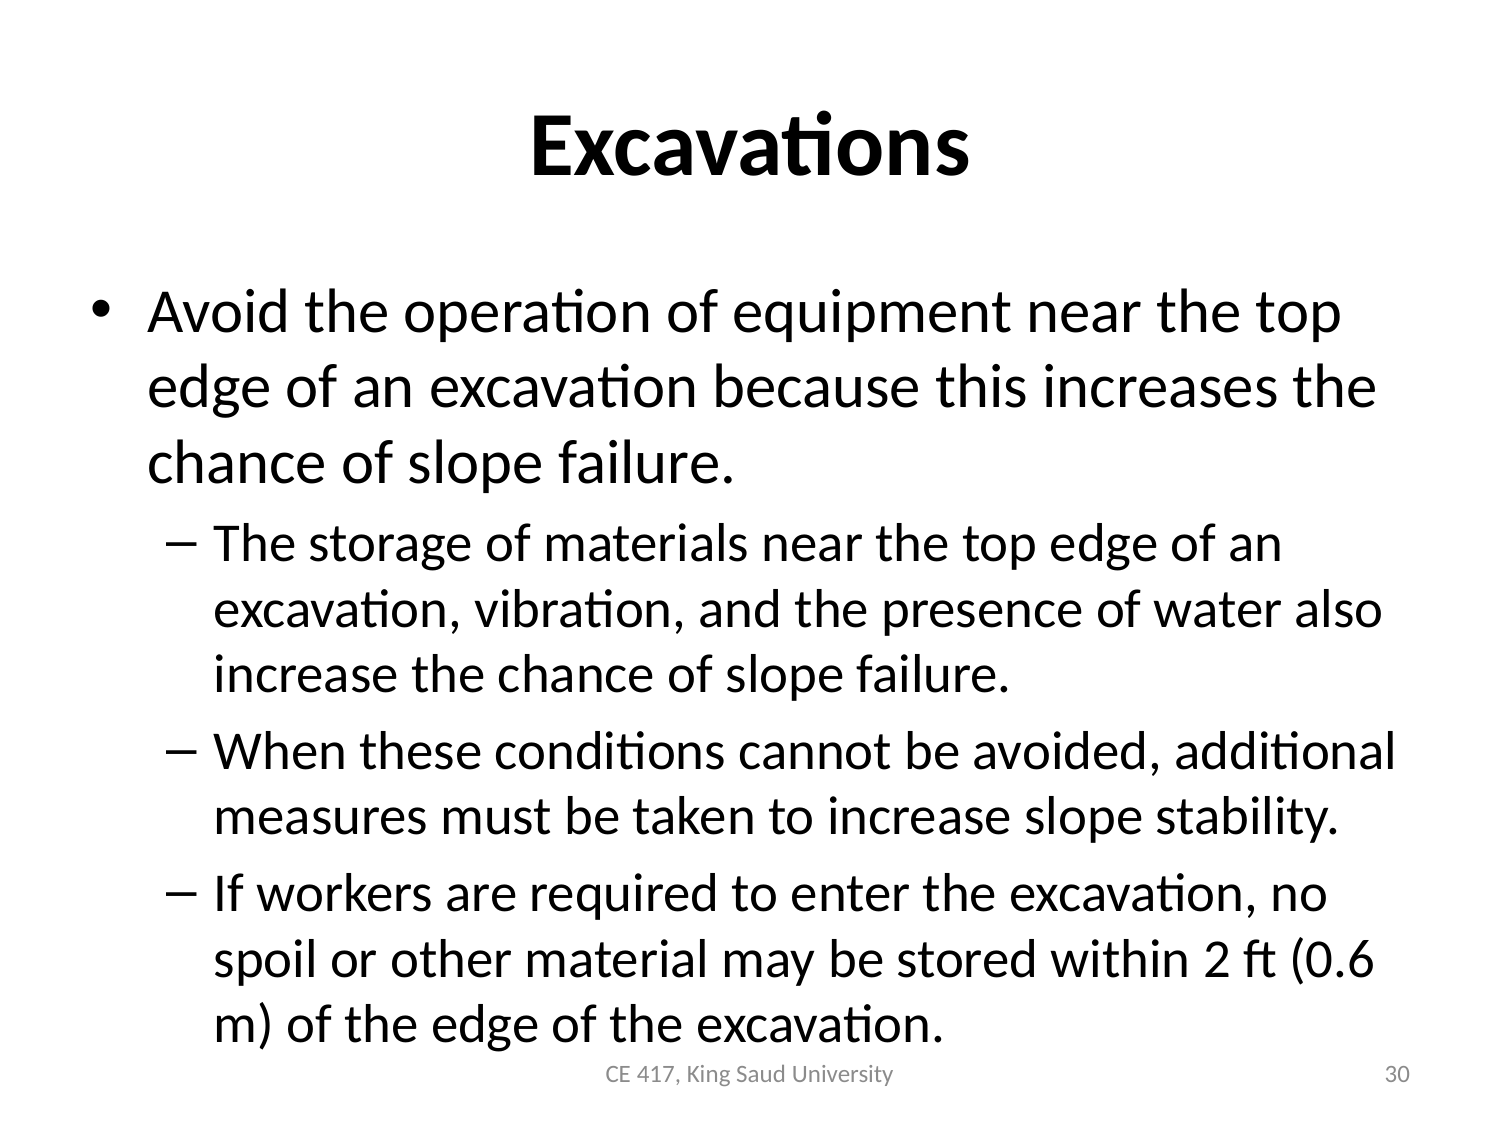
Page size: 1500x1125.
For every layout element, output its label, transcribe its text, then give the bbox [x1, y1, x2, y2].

list Avoid the operation of equipment near the top edge of an excavation because this increases the chance of slope failure. The storage of materials near the top edge of an excavation, vibration, and the presence of water also increase the chance of slope failure. When these conditions cannot be avoided, additional measures must be taken to increase slope stability. If workers are required to enter the excavation, no spoil or other material may be stored within 2 ft (0.6 m) of the edge of the excavation. [75, 262, 1425, 1075]
footer CE 417, King Saud University [512, 1042, 988, 1103]
title Excavations [75, 45, 1425, 233]
slide_number 30 [1074, 1042, 1425, 1103]
